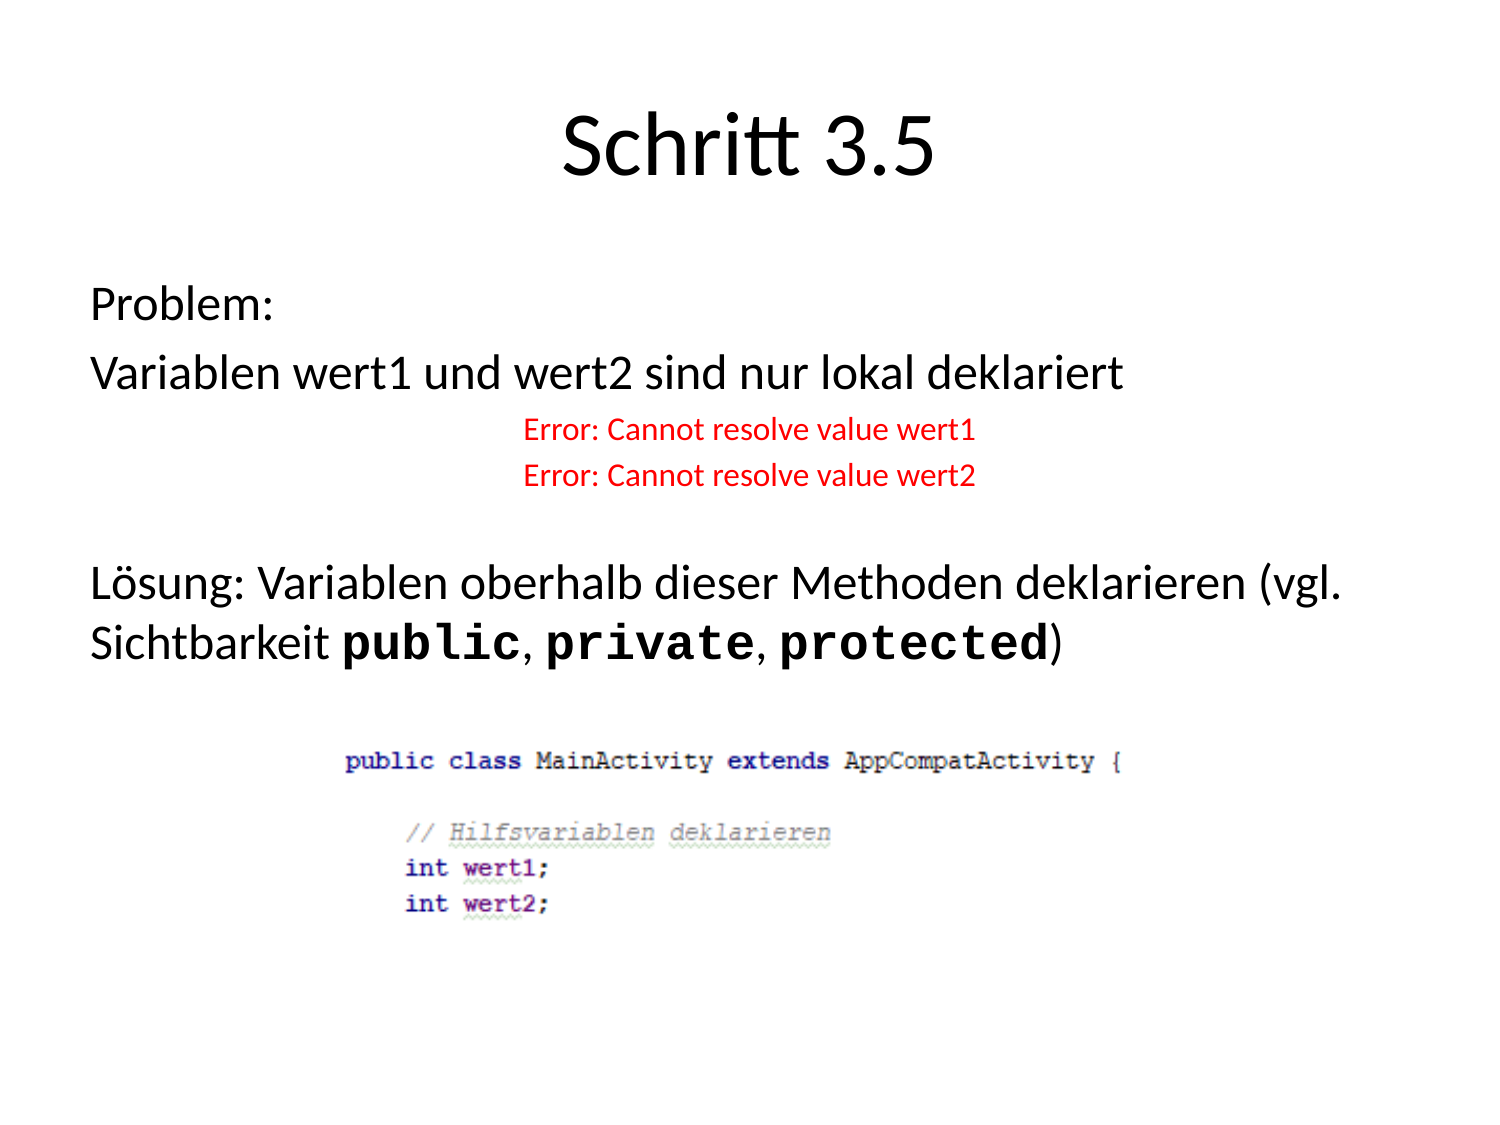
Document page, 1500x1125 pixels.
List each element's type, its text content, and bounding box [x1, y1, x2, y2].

title Schritt 3.5 [75, 45, 1425, 233]
list Problem: Variablen wert1 und wert2 sind nur lokal deklariert Error: Cannot resolve value wert1 Error: Cannot resolve value wert2 Lösung: Variablen oberhalb dieser Methoden deklarieren (vgl. Sichtbarkeit public, private, protected) [75, 262, 1425, 1005]
picture [336, 744, 1141, 931]
